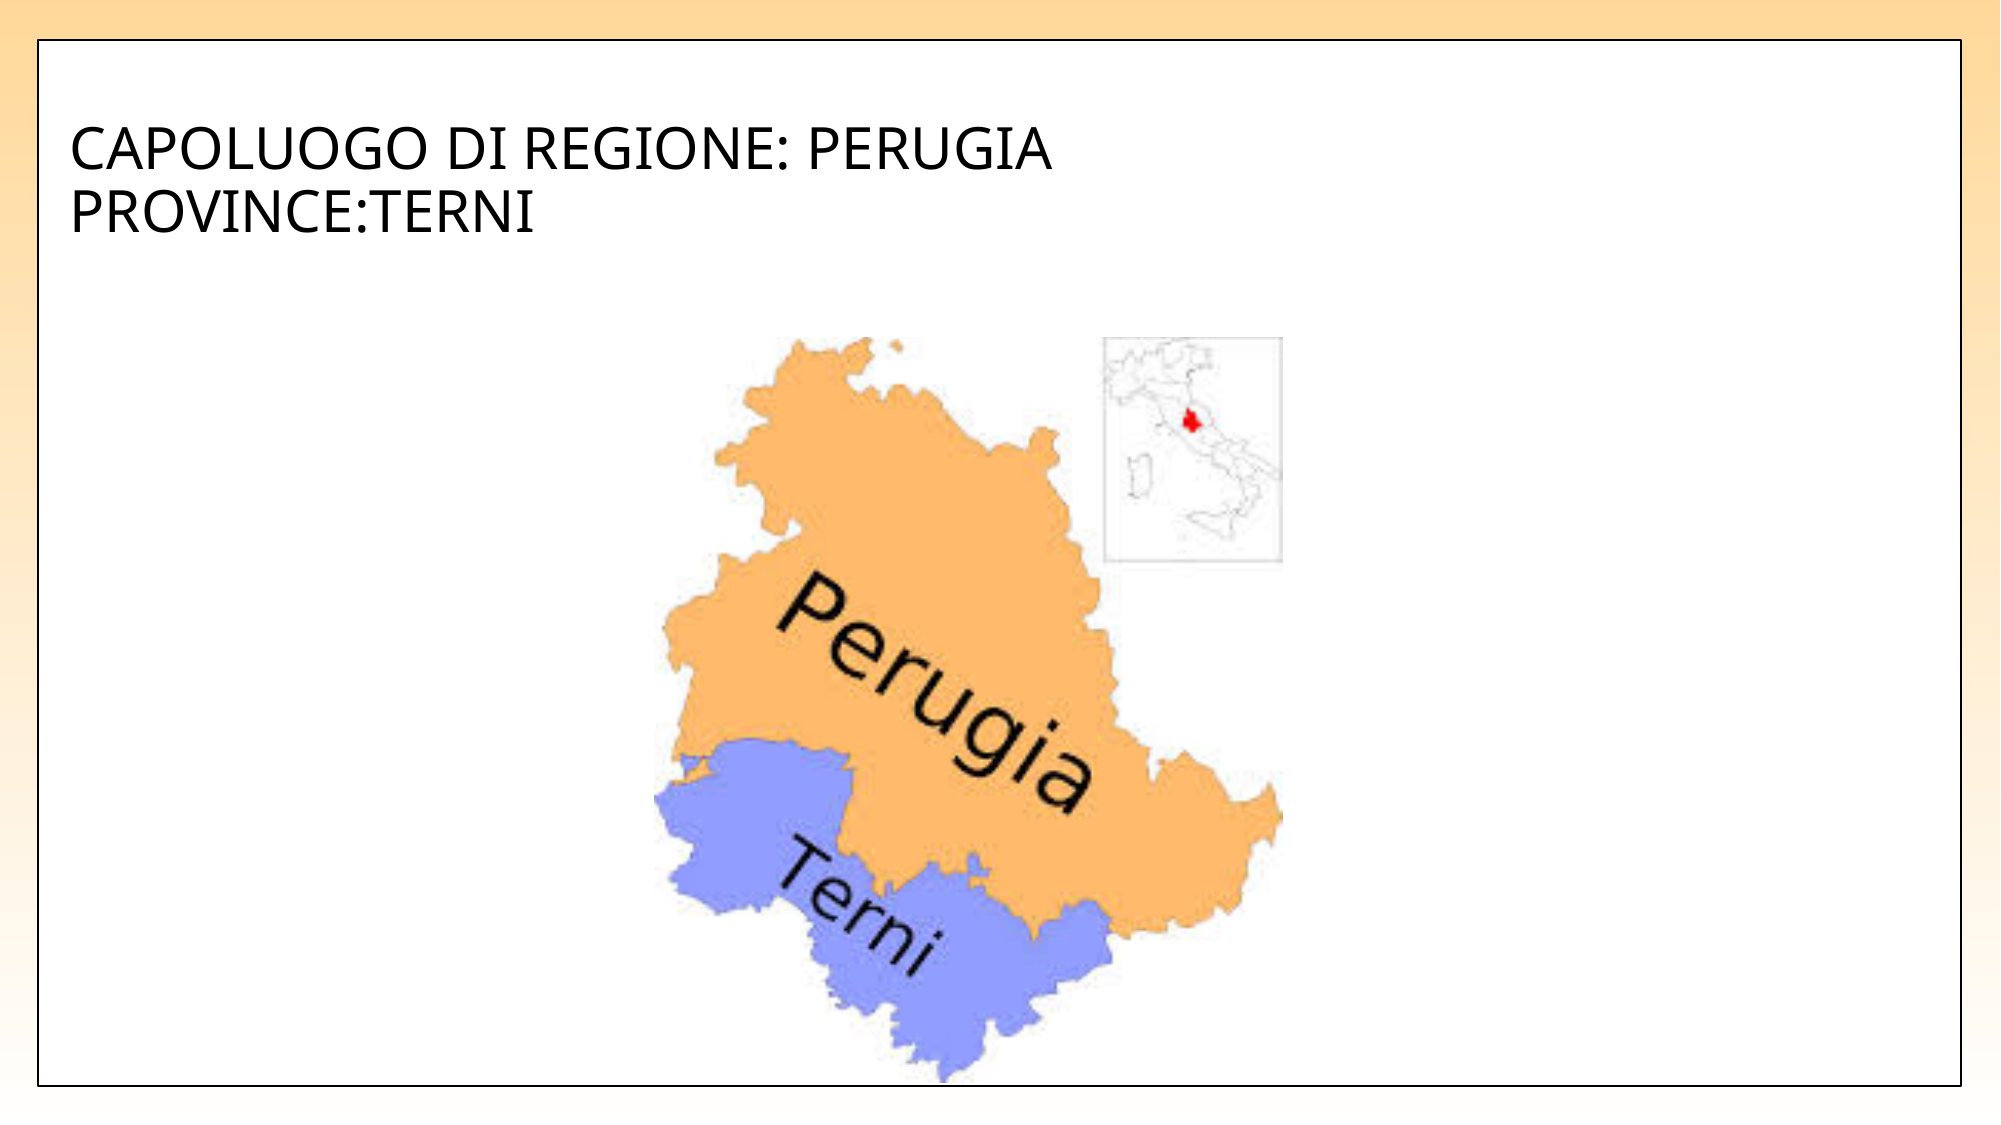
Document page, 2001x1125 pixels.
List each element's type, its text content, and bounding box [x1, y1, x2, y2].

text_box CAPOLUOGO DI REGIONE: PERUGIA PROVINCE:TERNI [54, 70, 1118, 294]
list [654, 337, 1283, 1084]
